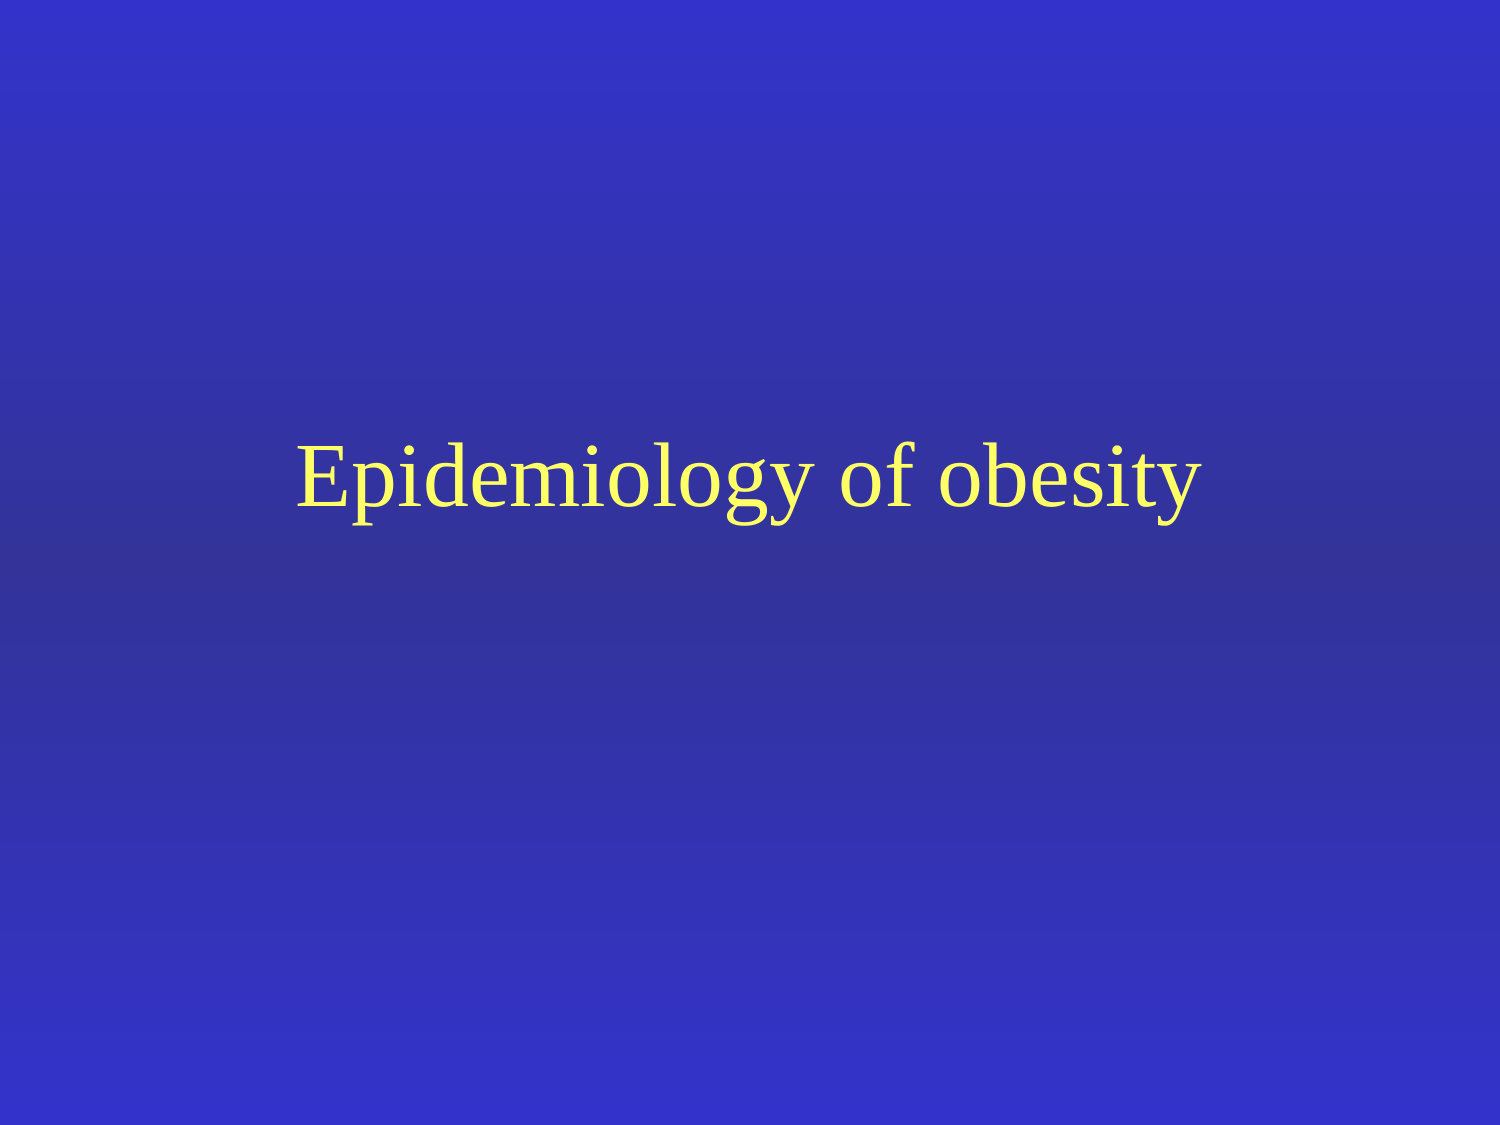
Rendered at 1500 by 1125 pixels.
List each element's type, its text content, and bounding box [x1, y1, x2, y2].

title Epidemiology of obesity [112, 349, 1388, 591]
